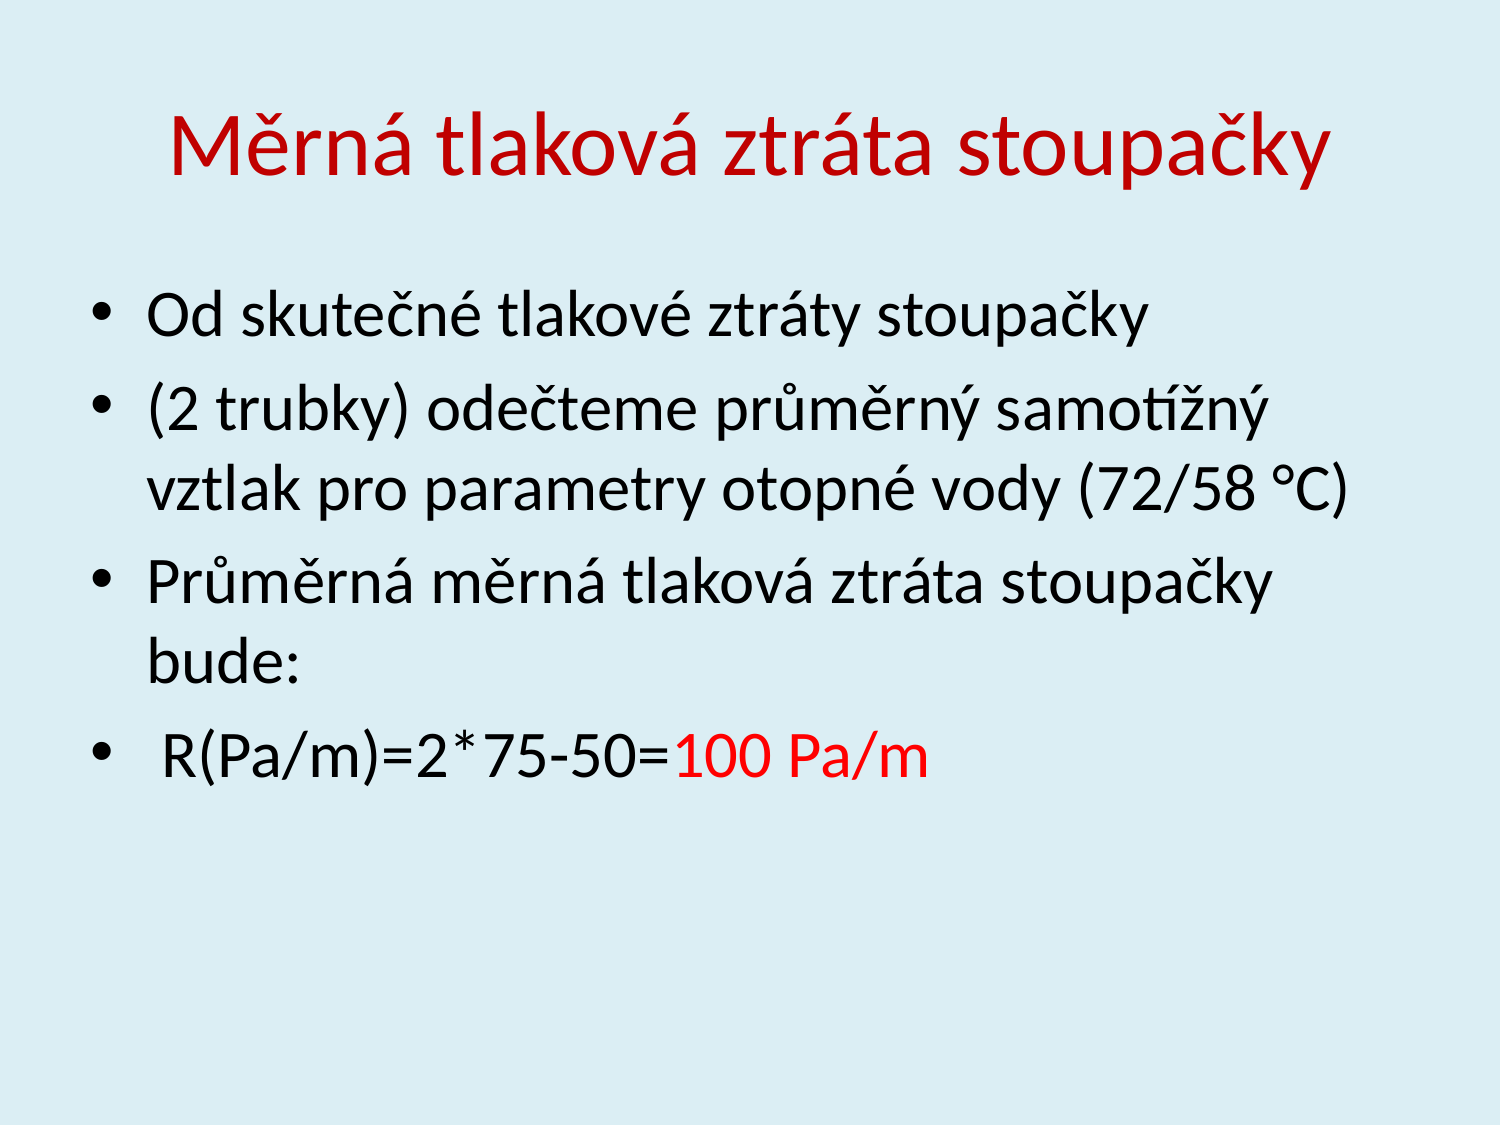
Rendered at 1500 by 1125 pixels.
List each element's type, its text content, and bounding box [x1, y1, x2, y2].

list Od skutečné tlakové ztráty stoupačky (2 trubky) odečteme průměrný samotížný vztlak pro parametry otopné vody (72/58 °C) Průměrná měrná tlaková ztráta stoupačky bude: R(Pa/m)=2*75-50=100 Pa/m [75, 262, 1425, 1005]
title Měrná tlaková ztráta stoupačky [75, 45, 1425, 233]
